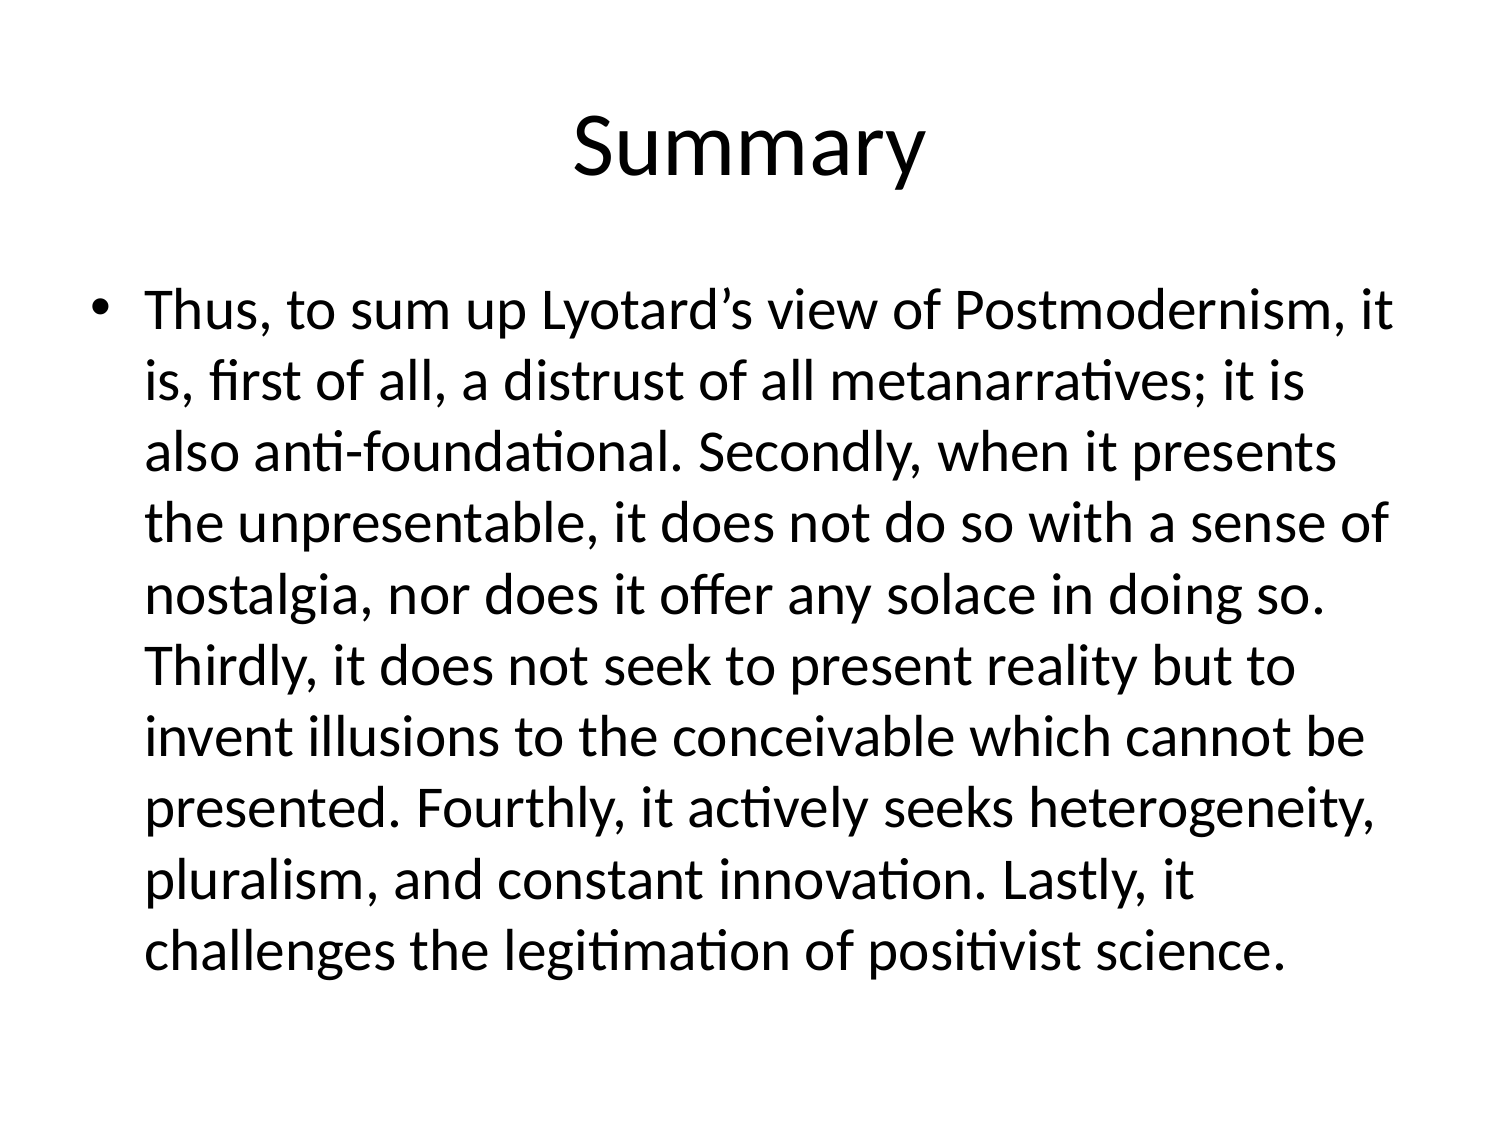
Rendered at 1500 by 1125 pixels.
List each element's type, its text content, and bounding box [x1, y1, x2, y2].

list Thus, to sum up Lyotard’s view of Postmodernism, it is, first of all, a distrust of all metanarratives; it is also anti-foundational. Secondly, when it presents the unpresentable, it does not do so with a sense of nostalgia, nor does it offer any solace in doing so. Thirdly, it does not seek to present reality but to invent illusions to the conceivable which cannot be presented. Fourthly, it actively seeks heterogeneity, pluralism, and constant innovation. Lastly, it challenges the legitimation of positivist science. [75, 262, 1425, 1005]
title Summary [75, 45, 1425, 233]
